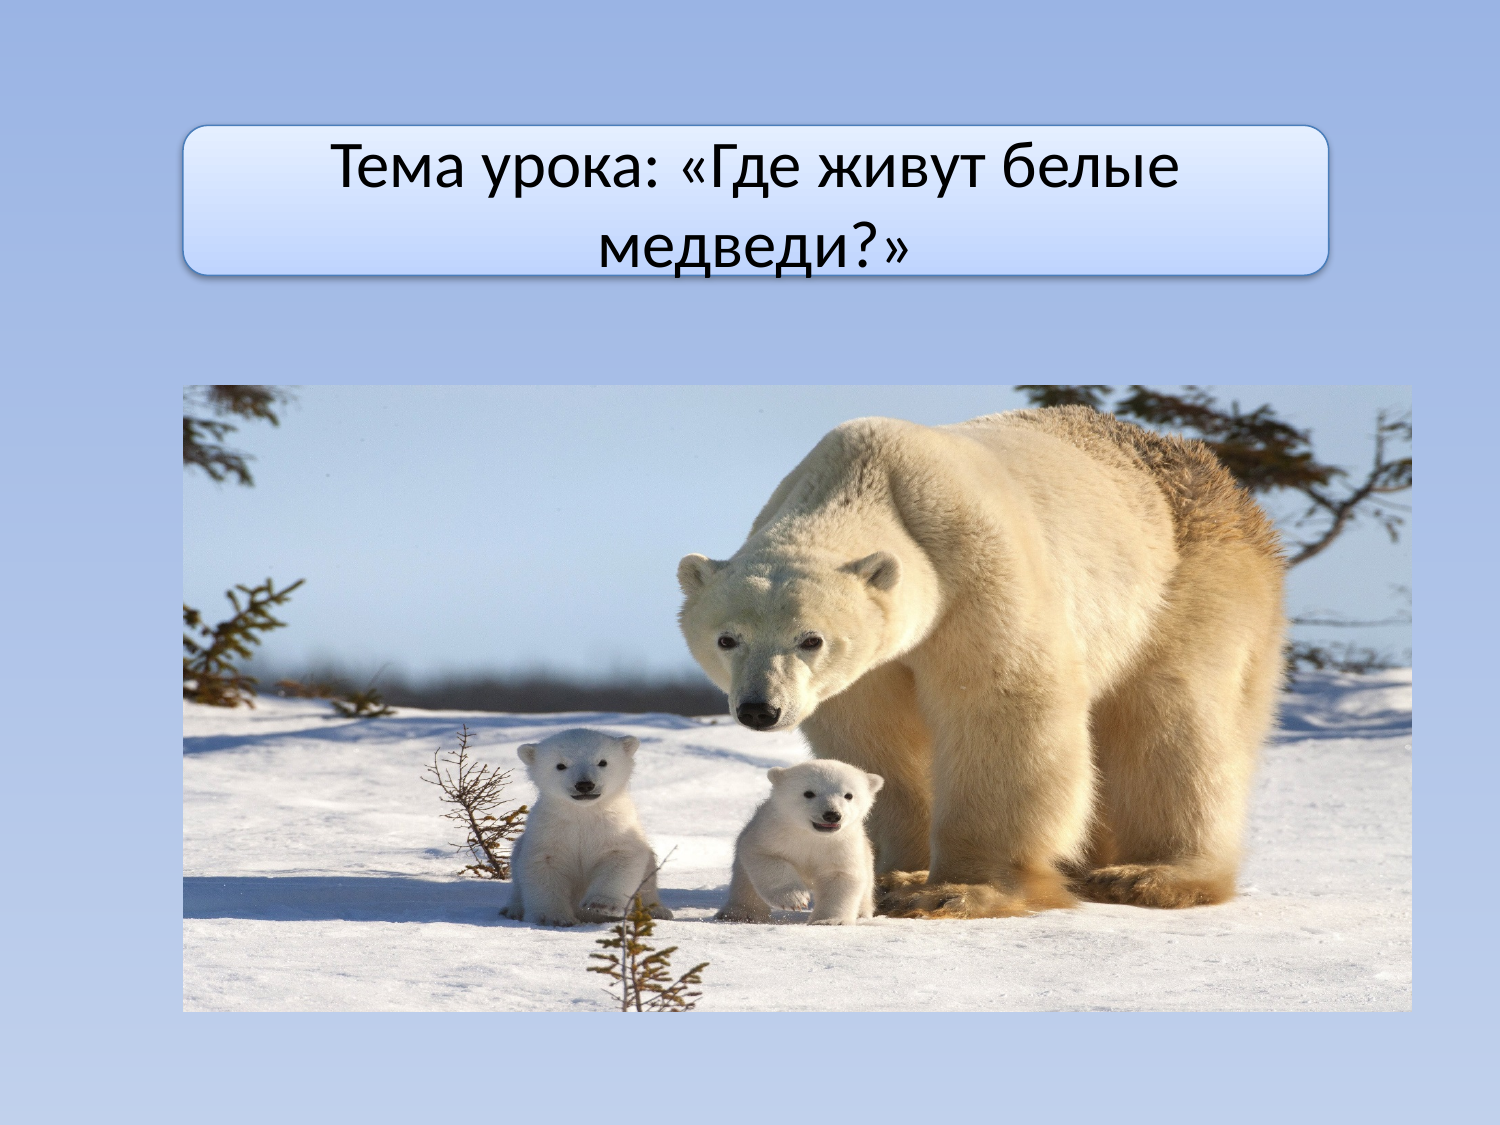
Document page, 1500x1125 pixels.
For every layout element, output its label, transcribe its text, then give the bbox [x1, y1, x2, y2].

text_box Тема урока: «Где живут белые медведи?» [182, 124, 1330, 277]
picture [182, 385, 1412, 1012]
